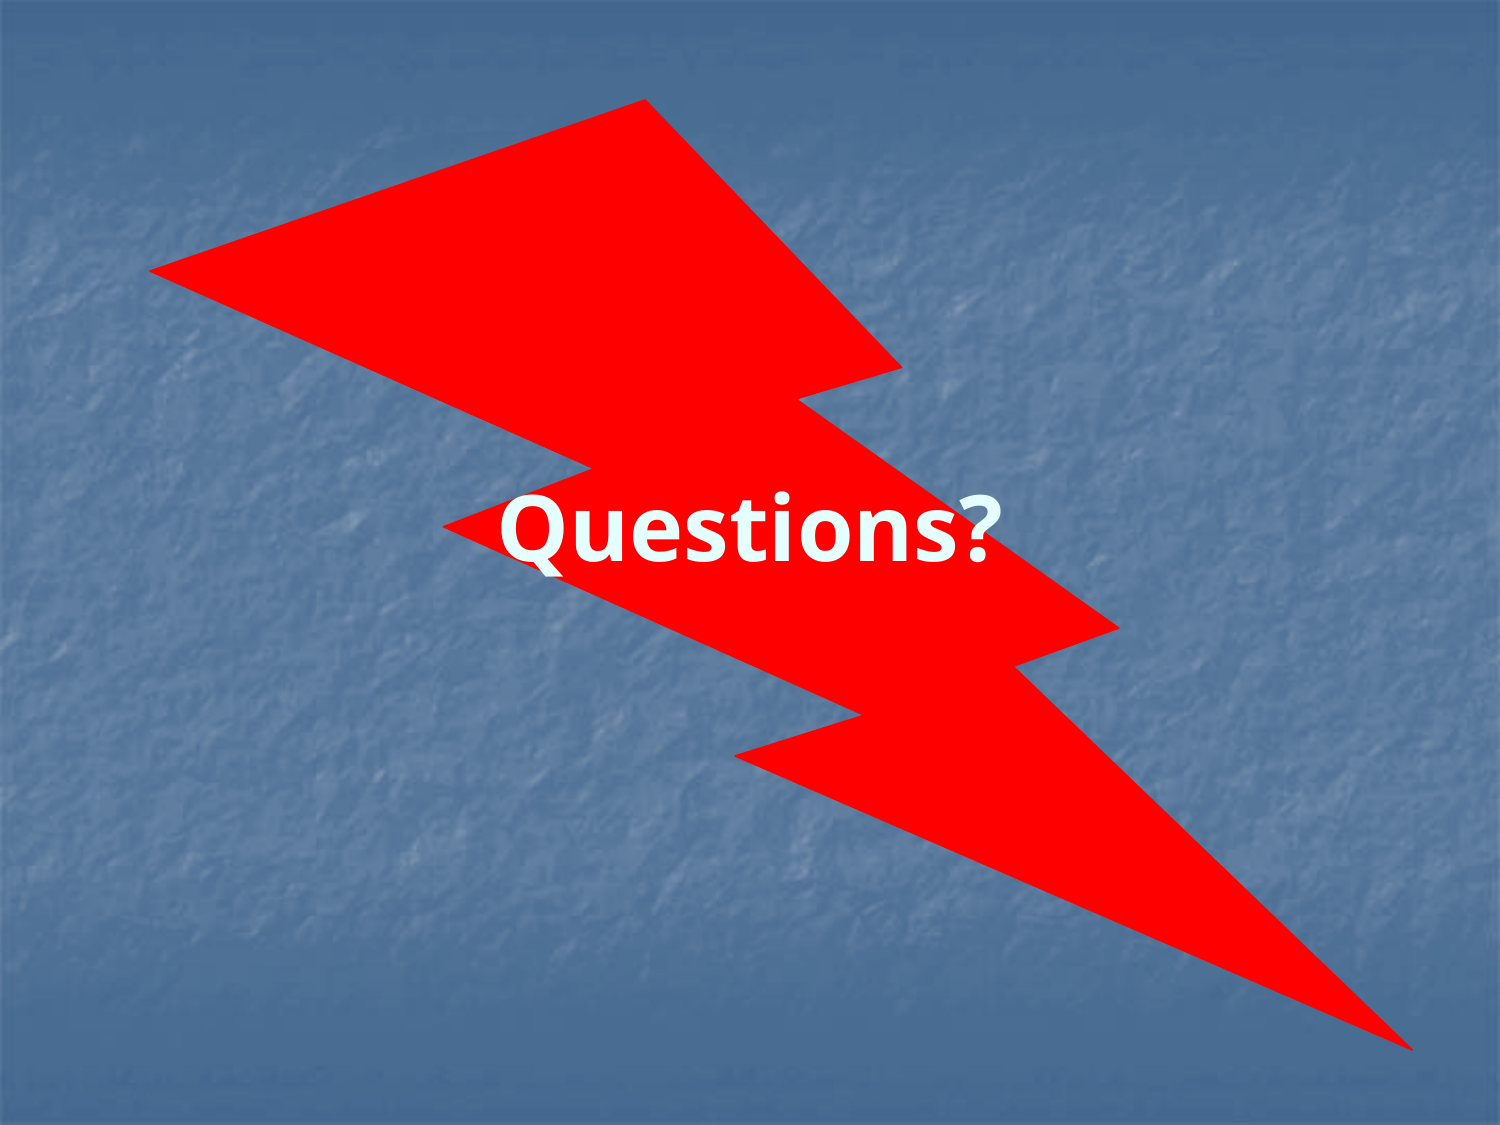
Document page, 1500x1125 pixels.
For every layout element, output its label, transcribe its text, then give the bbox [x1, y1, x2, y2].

title Questions? [74, 412, 1426, 638]
text_box [149, 99, 902, 412]
text_box [691, 638, 1413, 1051]
